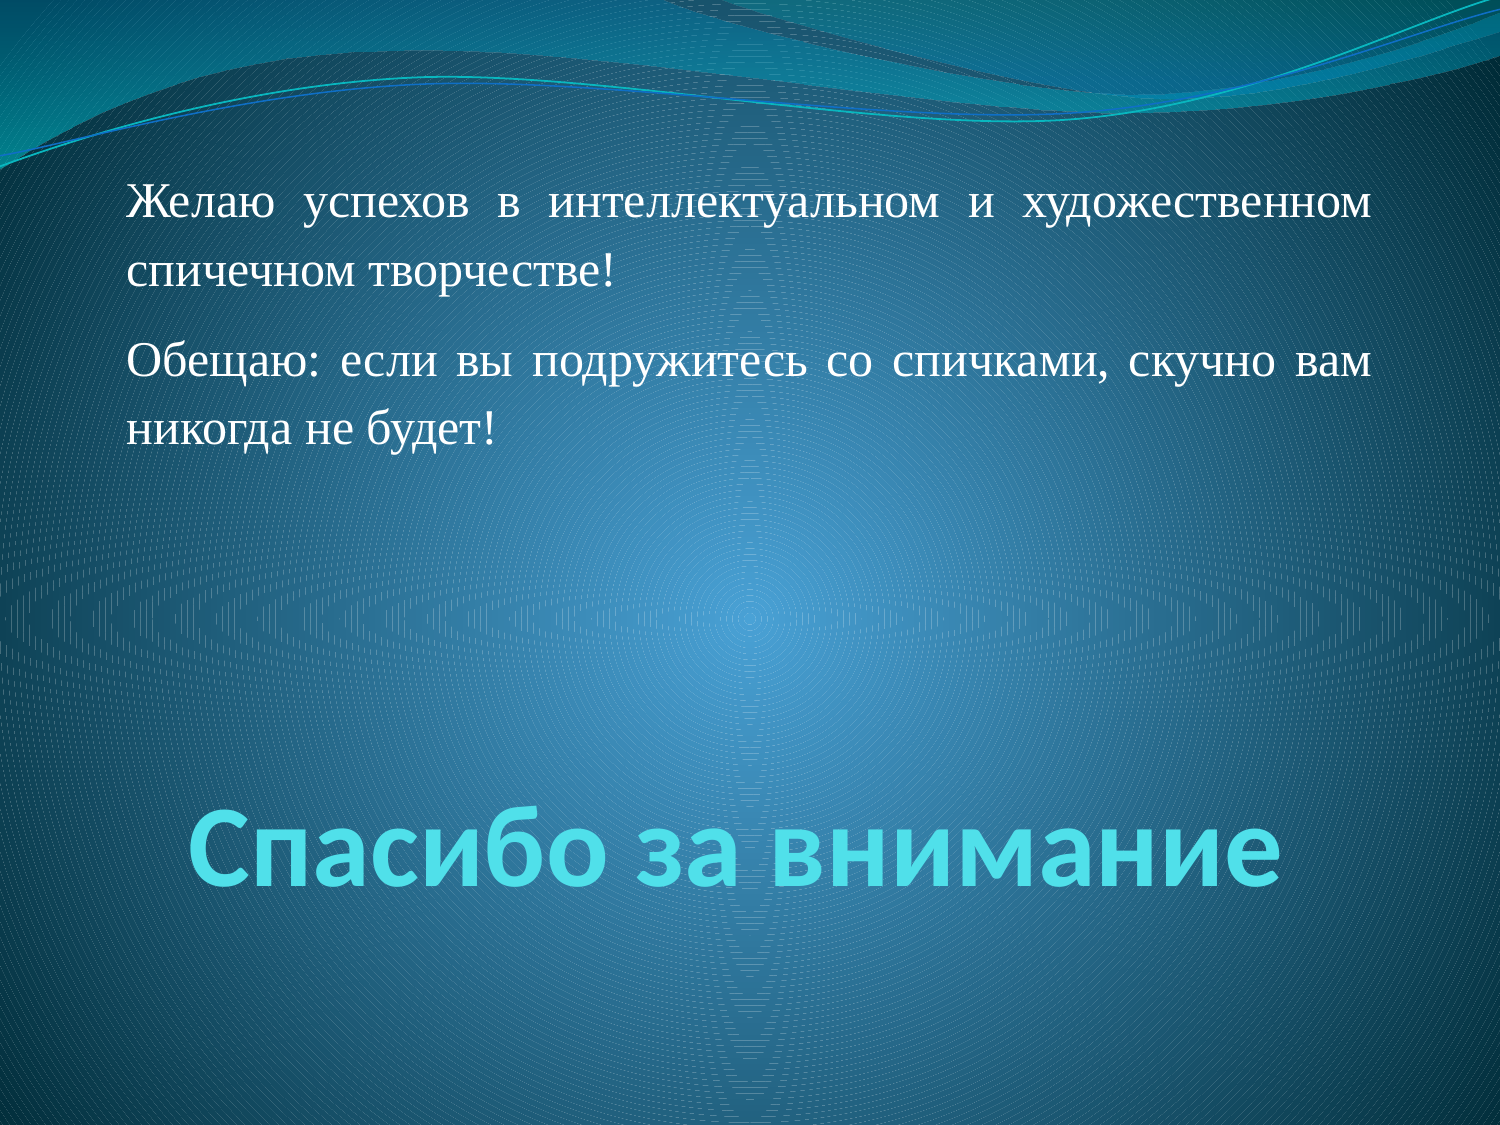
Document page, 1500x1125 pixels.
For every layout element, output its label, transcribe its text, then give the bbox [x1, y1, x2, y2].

text_box Желаю успехов в интеллектуальном и художественном спичечном творчестве! Обещаю: если вы подружитесь со спичками, скучно вам никогда не будет! [112, 150, 1388, 463]
title Спасибо за внимание [94, 609, 1383, 910]
